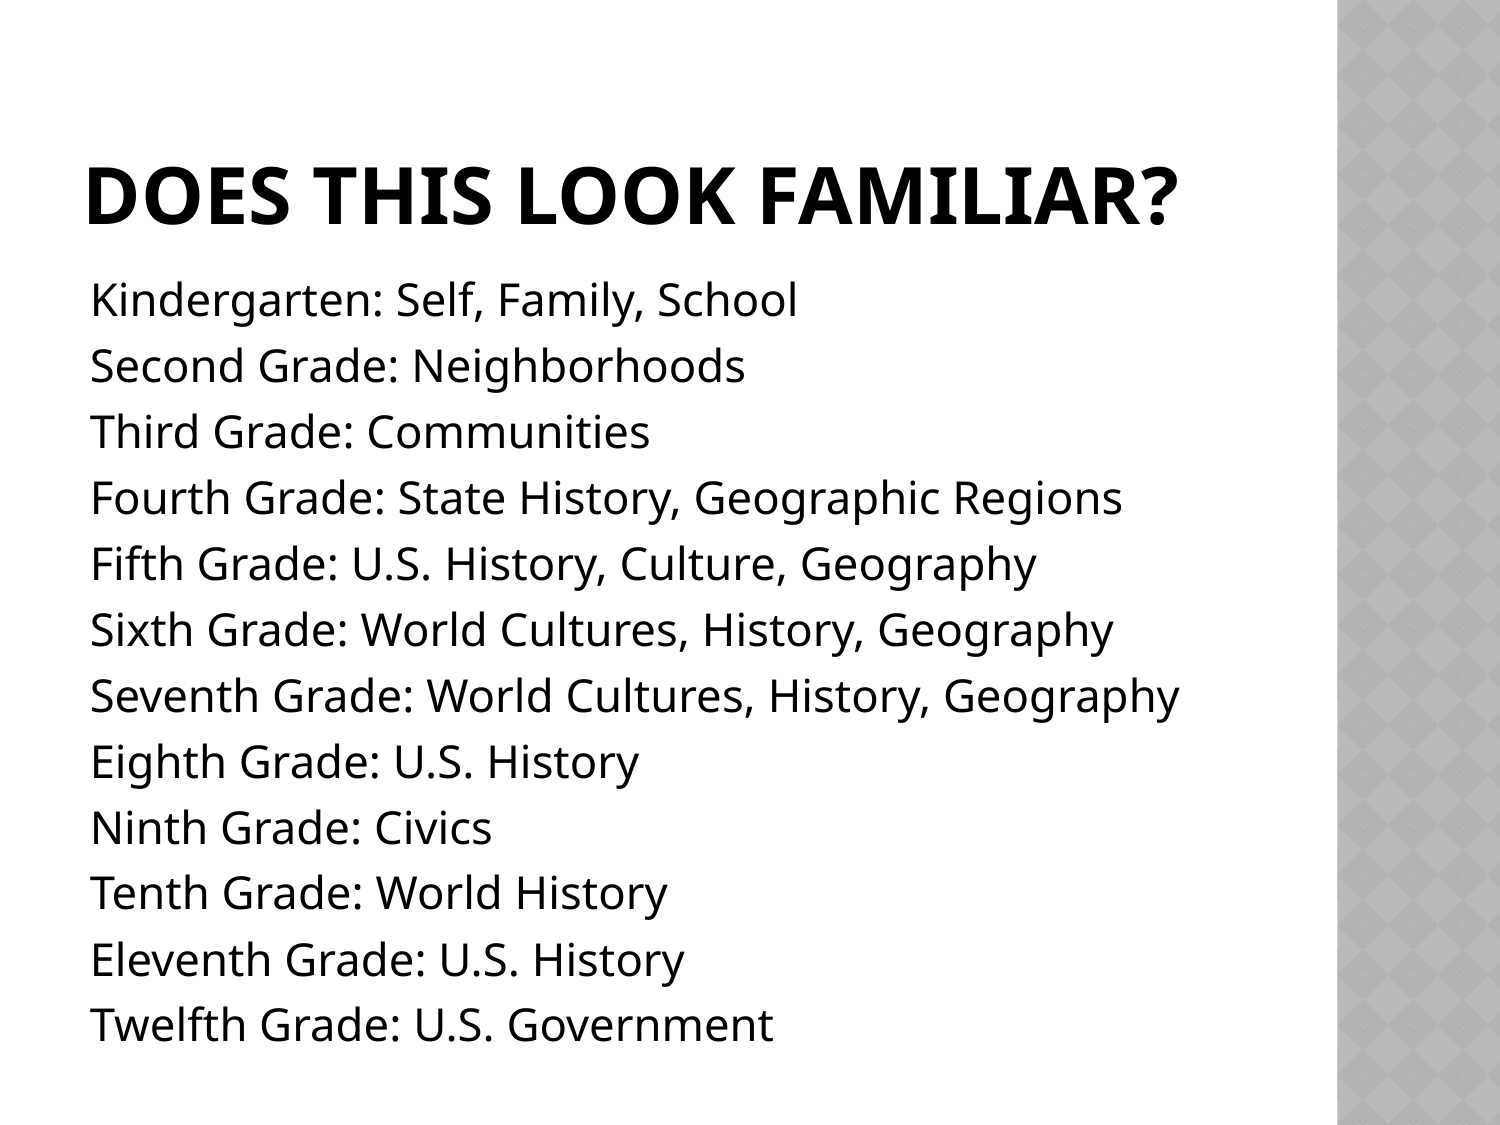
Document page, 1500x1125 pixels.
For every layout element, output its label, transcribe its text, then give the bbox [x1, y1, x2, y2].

list Kindergarten: Self, Family, School Second Grade: Neighborhoods Third Grade: Communities Fourth Grade: State History, Geographic Regions Fifth Grade: U.S. History, Culture, Geography Sixth Grade: World Cultures, History, Geography Seventh Grade: World Cultures, History, Geography Eighth Grade: U.S. History Ninth Grade: Civics Tenth Grade: World History Eleventh Grade: U.S. History Twelfth Grade: U.S. Government [75, 264, 1263, 1059]
title Does this look familiar? [75, 52, 1263, 240]
